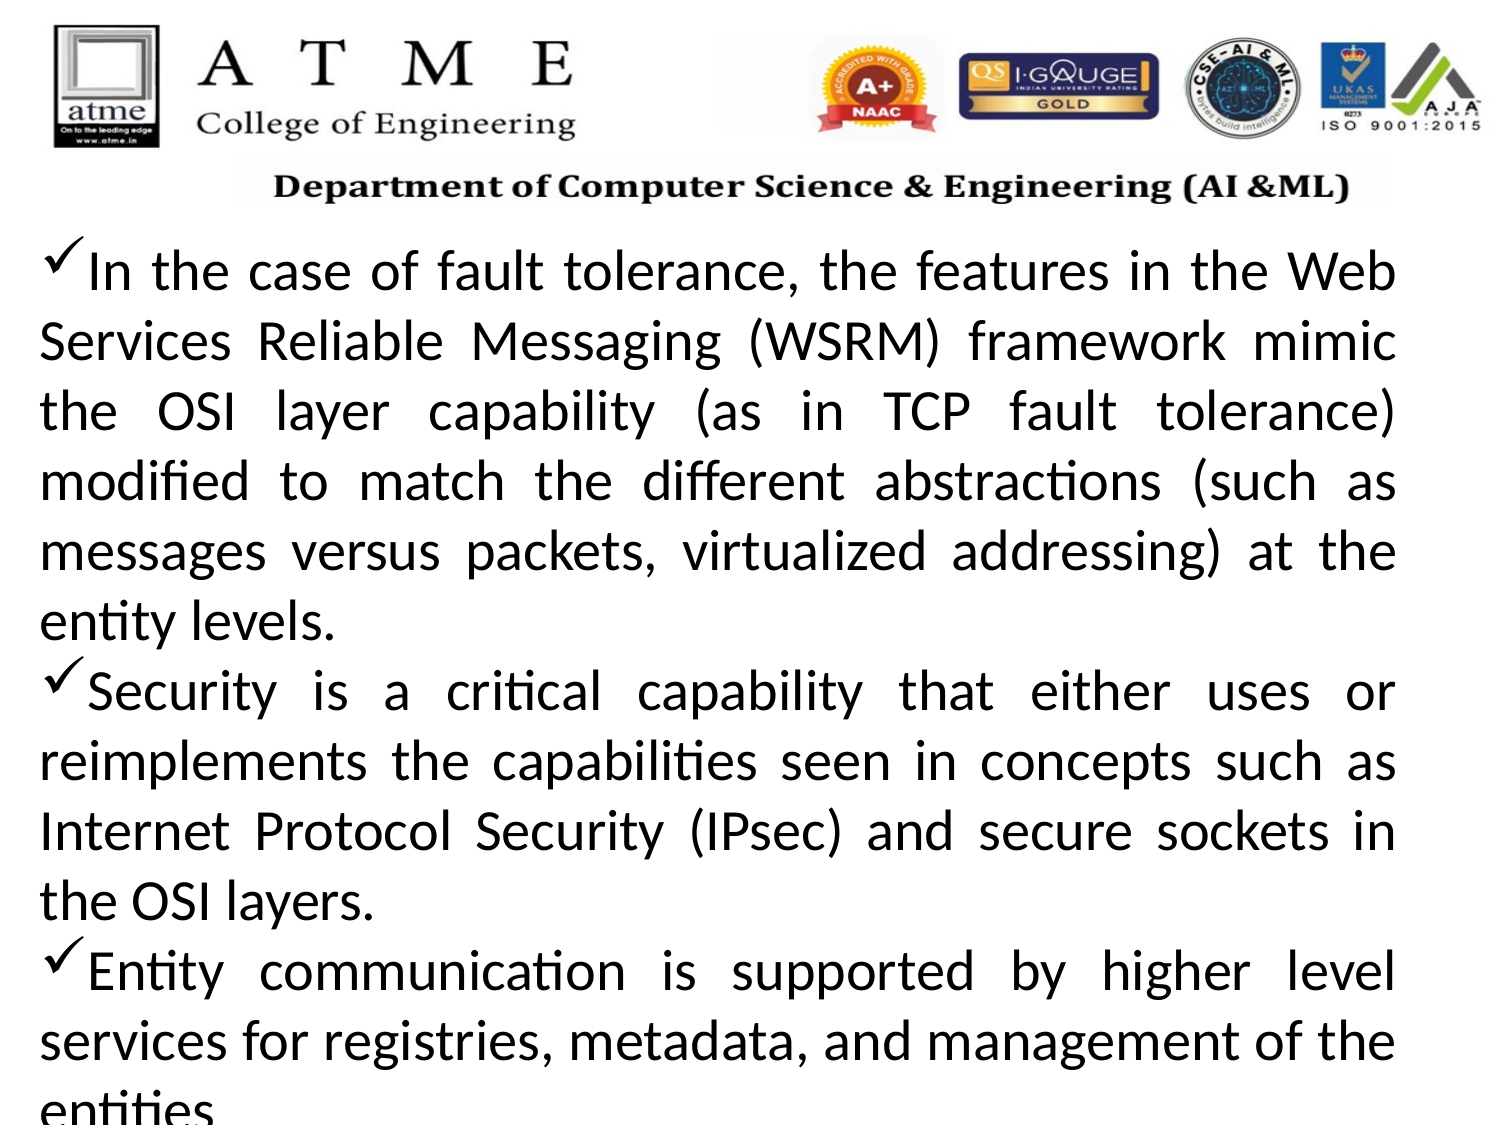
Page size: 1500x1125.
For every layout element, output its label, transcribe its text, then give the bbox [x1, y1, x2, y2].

text_box In the case of fault tolerance, the features in the Web Services Reliable Messaging (WSRM) framework mimic the OSI layer capability (as in TCP fault tolerance) modified to match the different abstractions (such as messages versus packets, virtualized addressing) at the entity levels. Security is a critical capability that either uses or reimplements the capabilities seen in concepts such as Internet Protocol Security (IPsec) and secure sockets in the OSI layers. Entity communication is supported by higher level services for registries, metadata, and management of the entities [24, 233, 1413, 1125]
picture [24, 0, 1500, 226]
